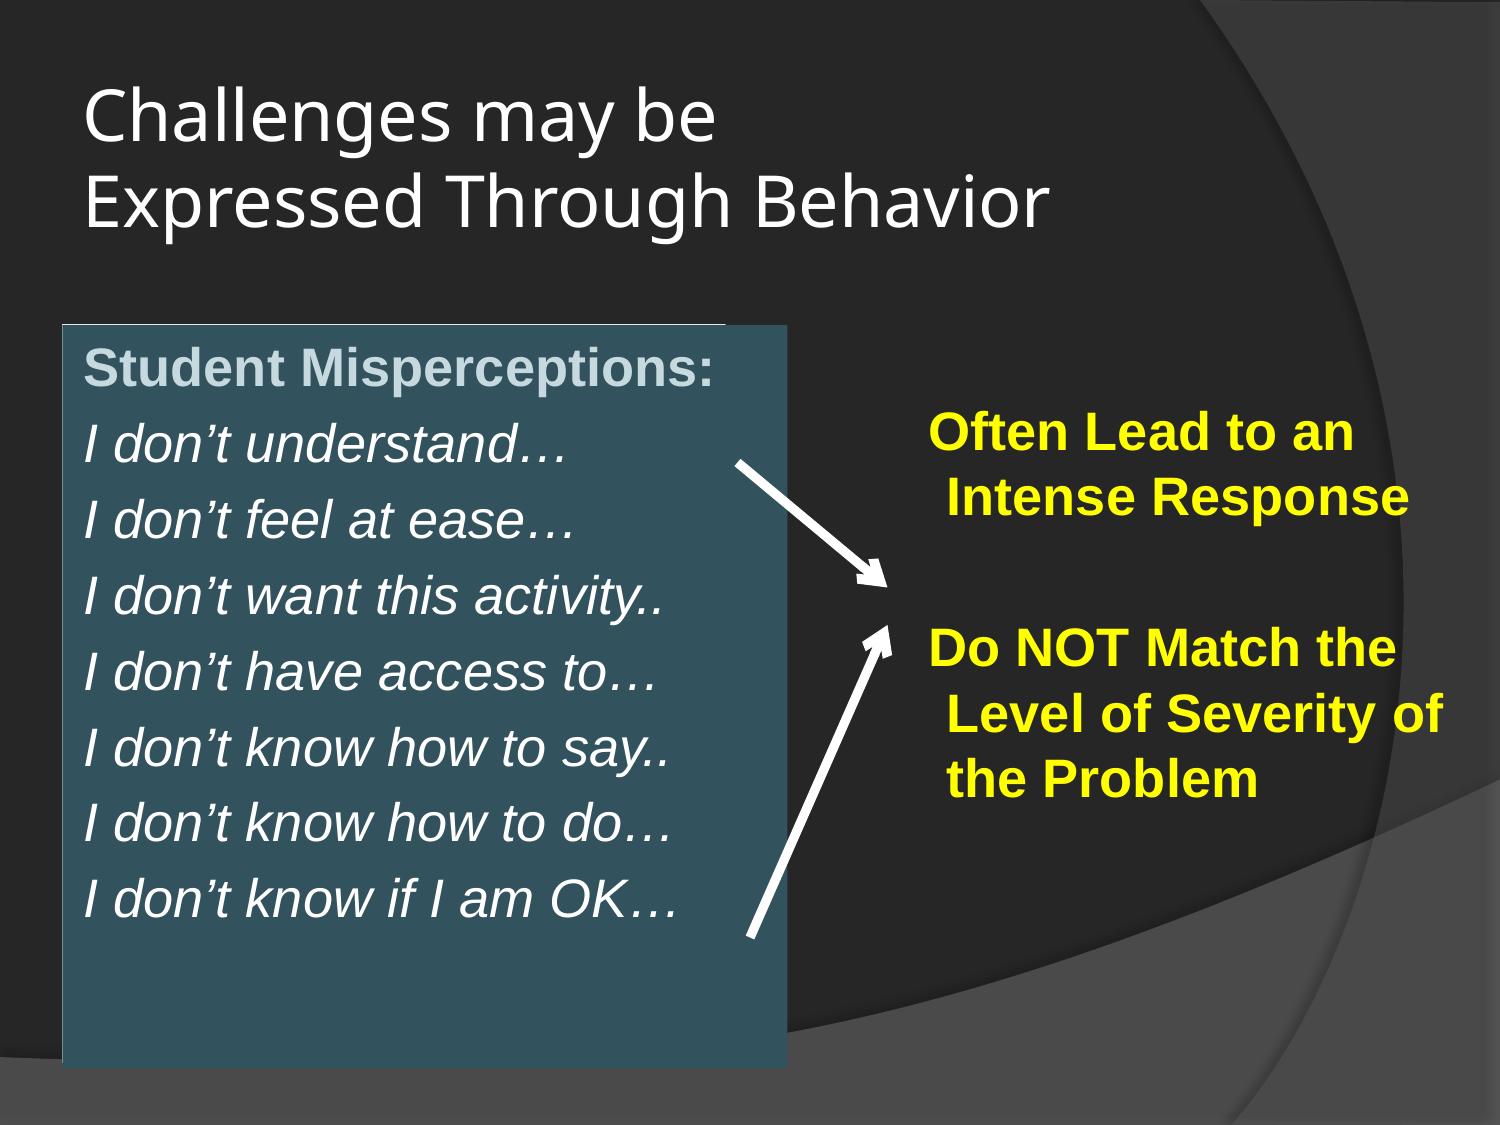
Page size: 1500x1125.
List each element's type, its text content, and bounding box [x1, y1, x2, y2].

title Challenges may be Expressed Through Behavior [75, 62, 1425, 250]
list Often Lead to an Intense Response Do NOT Match the Level of Severity of the Problem [862, 312, 1475, 1056]
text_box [737, 462, 888, 588]
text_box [749, 624, 888, 938]
list Student Misperceptions: I don’t understand… I don’t feel at ease… I don’t want this activity.. I don’t have access to… I don’t know how to say.. I don’t know how to do… I don’t know if I am OK… [62, 324, 788, 1069]
